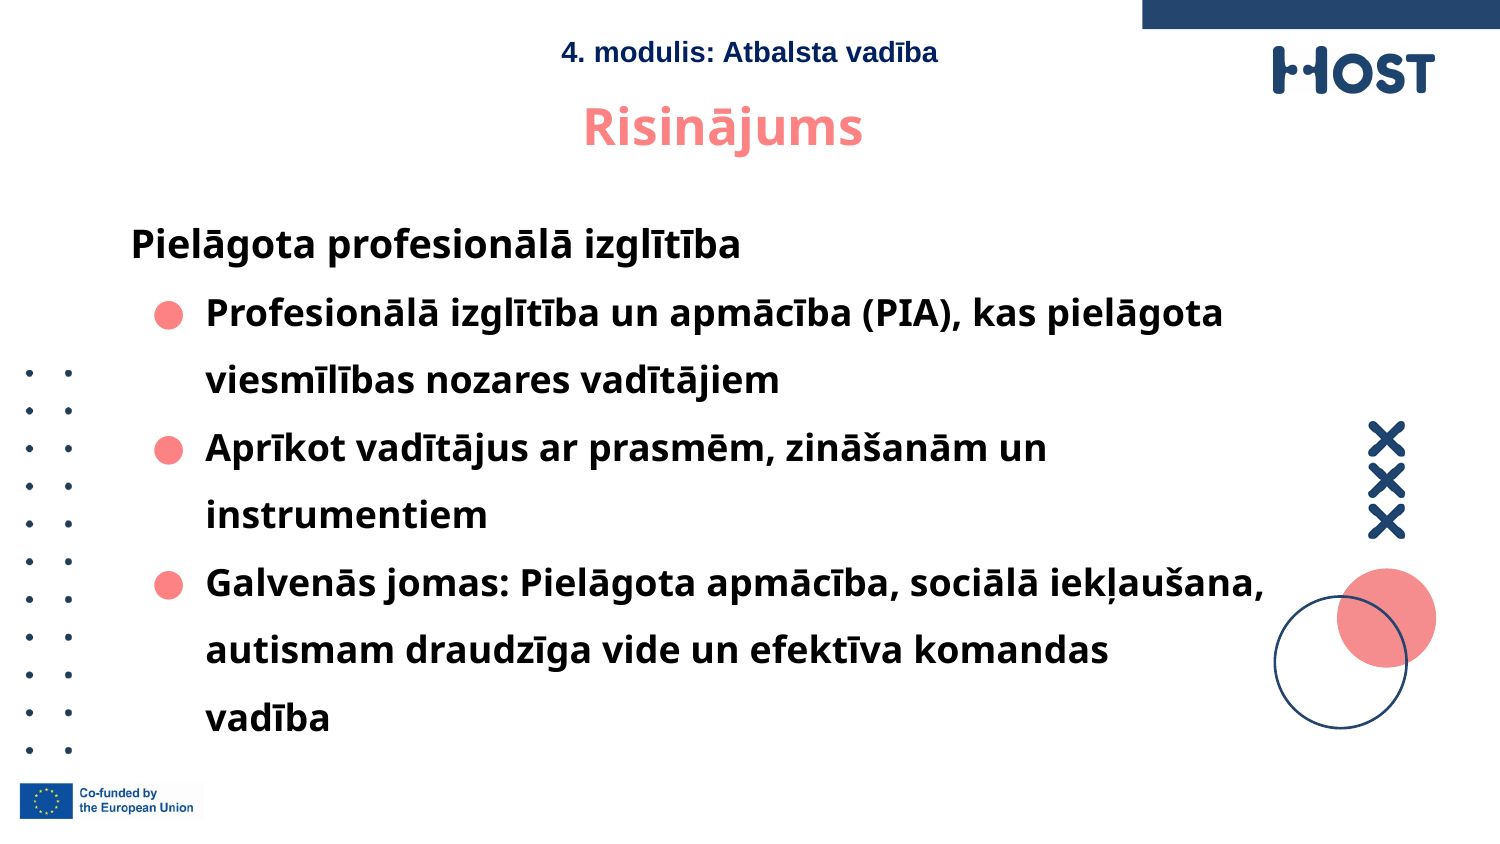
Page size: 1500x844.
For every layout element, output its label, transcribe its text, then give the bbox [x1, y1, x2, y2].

picture [1368, 421, 1405, 539]
picture [1273, 46, 1435, 94]
list Pielāgota profesionālā izglītība Profesionālā izglītība un apmācība (PIA), kas pielāgota viesmīlības nozares vadītājiem Aprīkot vadītājus ar prasmēm, zināšanām un instrumentiem Galvenās jomas: Pielāgota apmācība, sociālā iekļaušana, autismam draudzīga vide un efektīva komandas vadība [115, 179, 1332, 740]
text_box 4. modulis: Atbalsta vadība [545, 13, 955, 71]
picture [0, 370, 204, 820]
title Risinājums [201, 79, 1246, 172]
